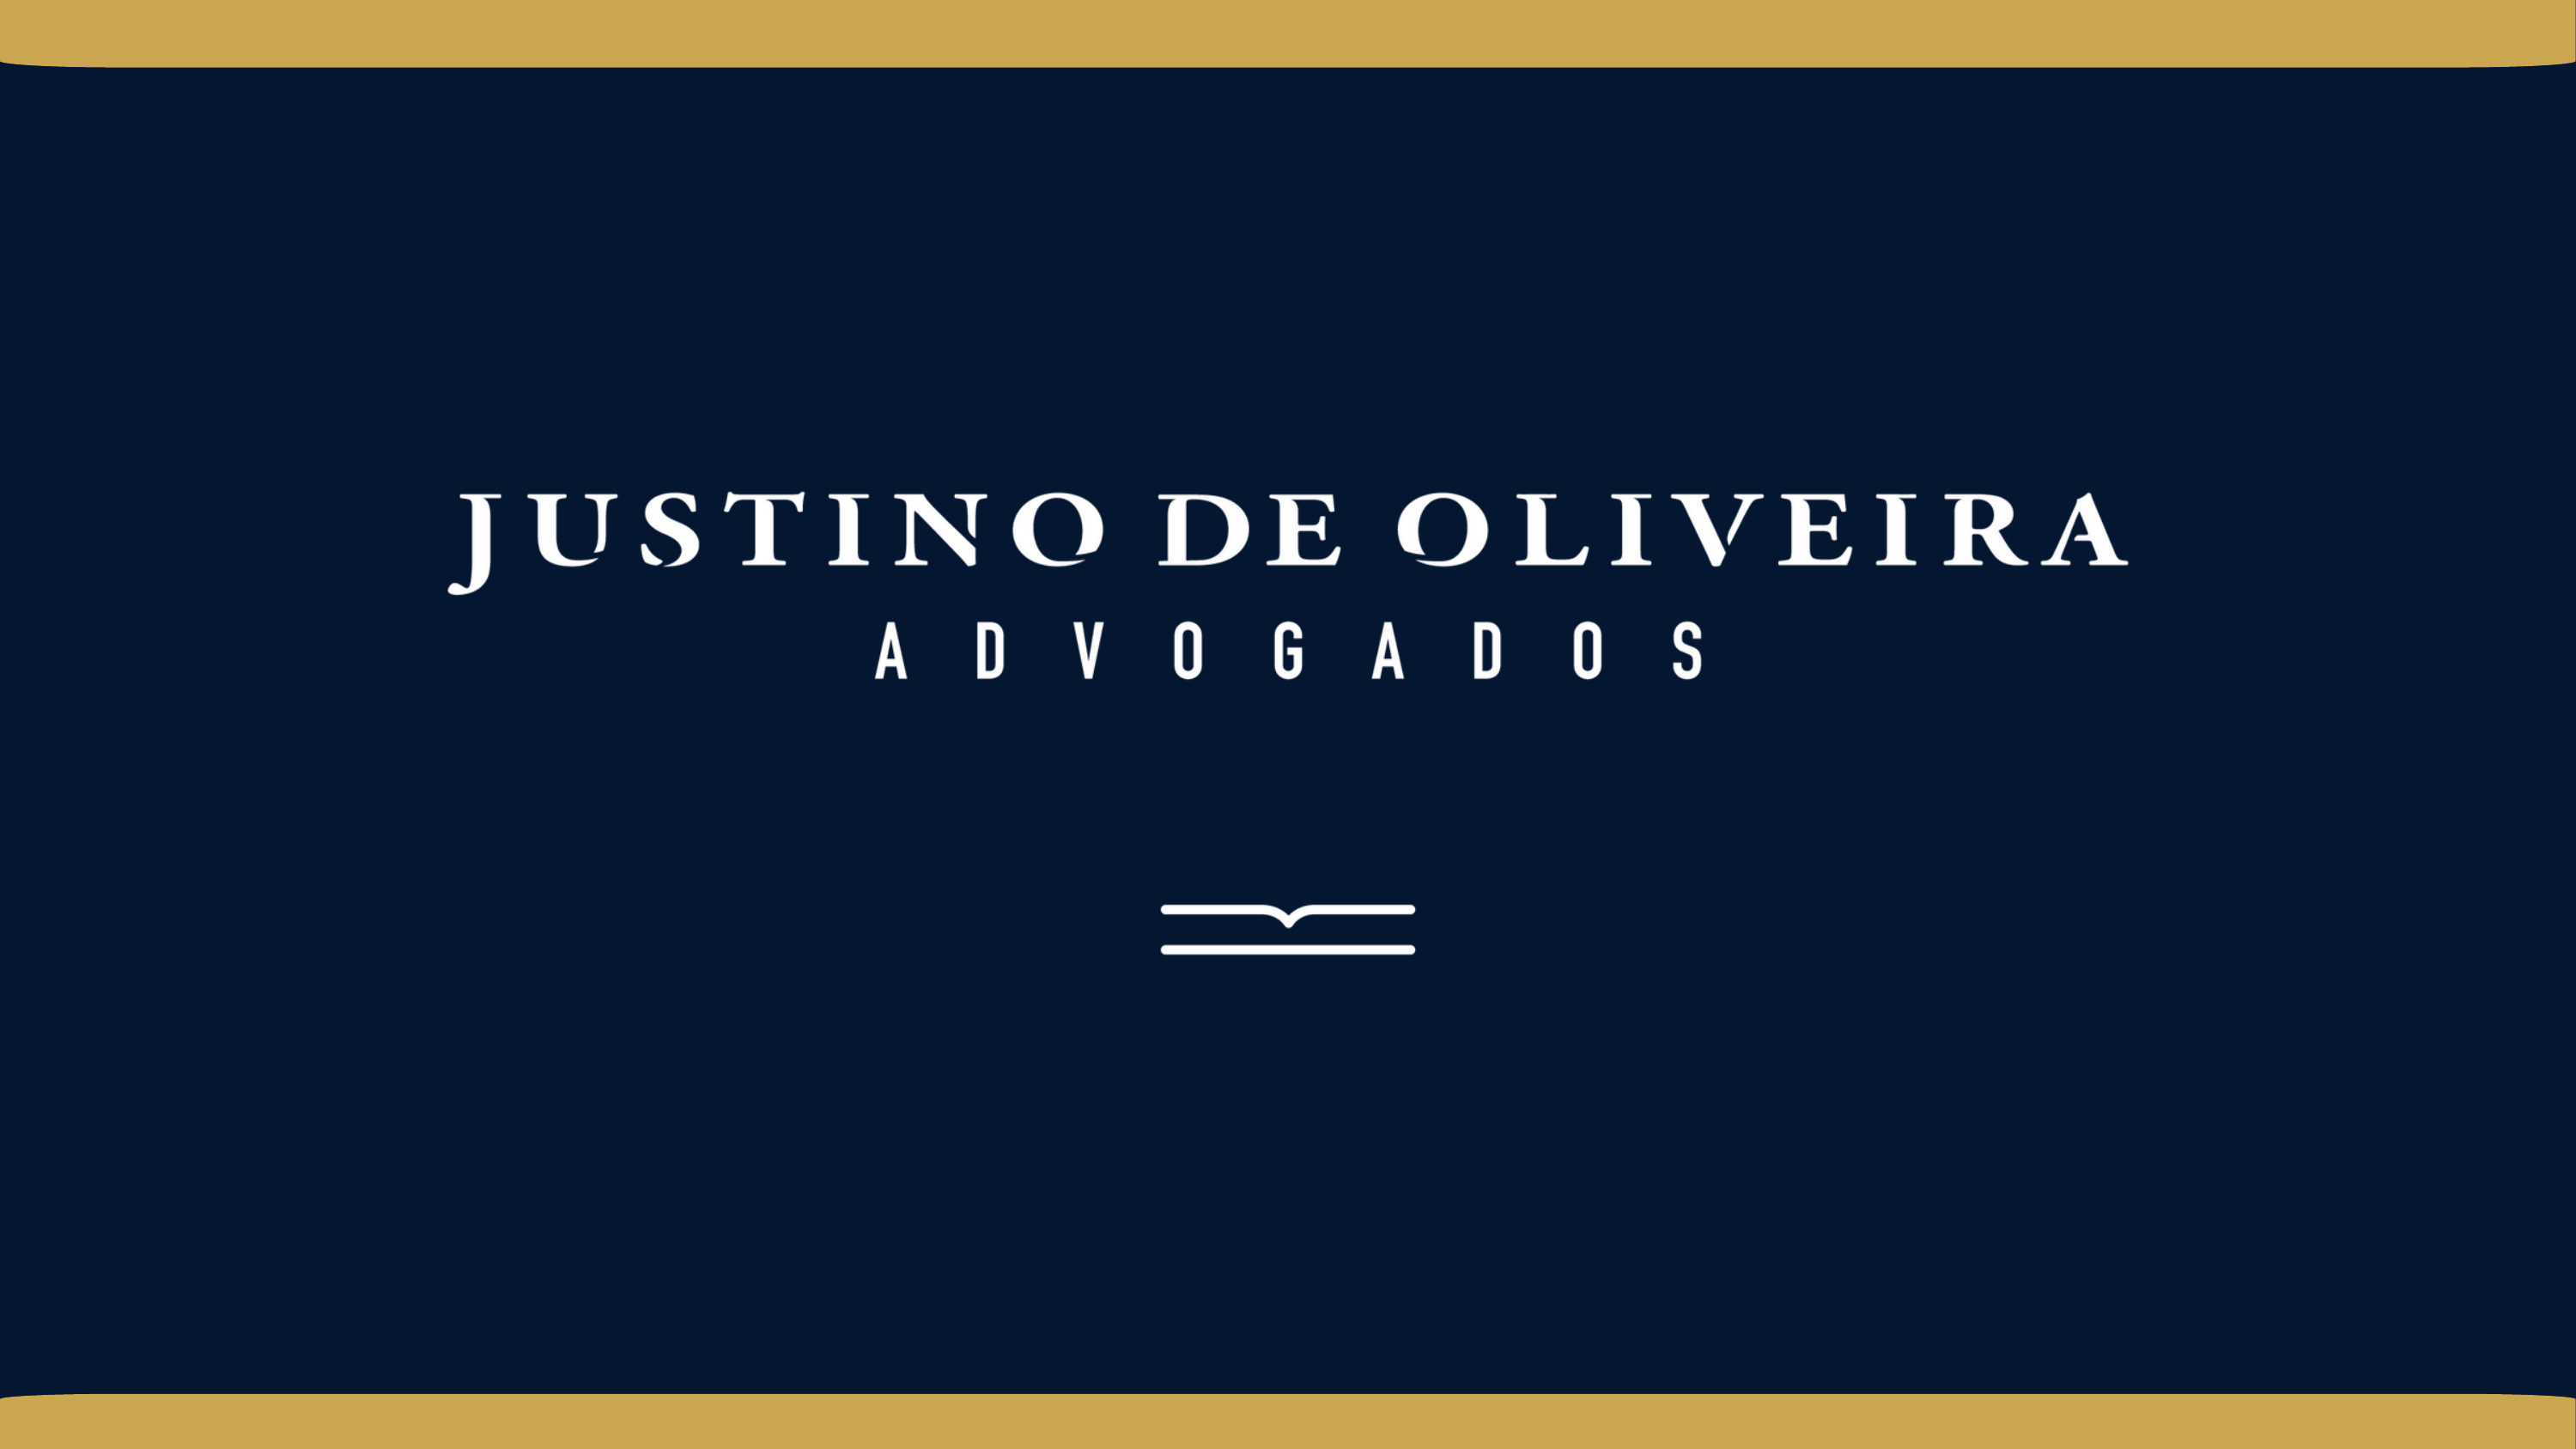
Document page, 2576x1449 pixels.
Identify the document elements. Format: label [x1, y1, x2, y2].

text_box [0, 0, 2576, 68]
picture [321, 367, 2255, 1081]
text_box [0, 1393, 2576, 1449]
